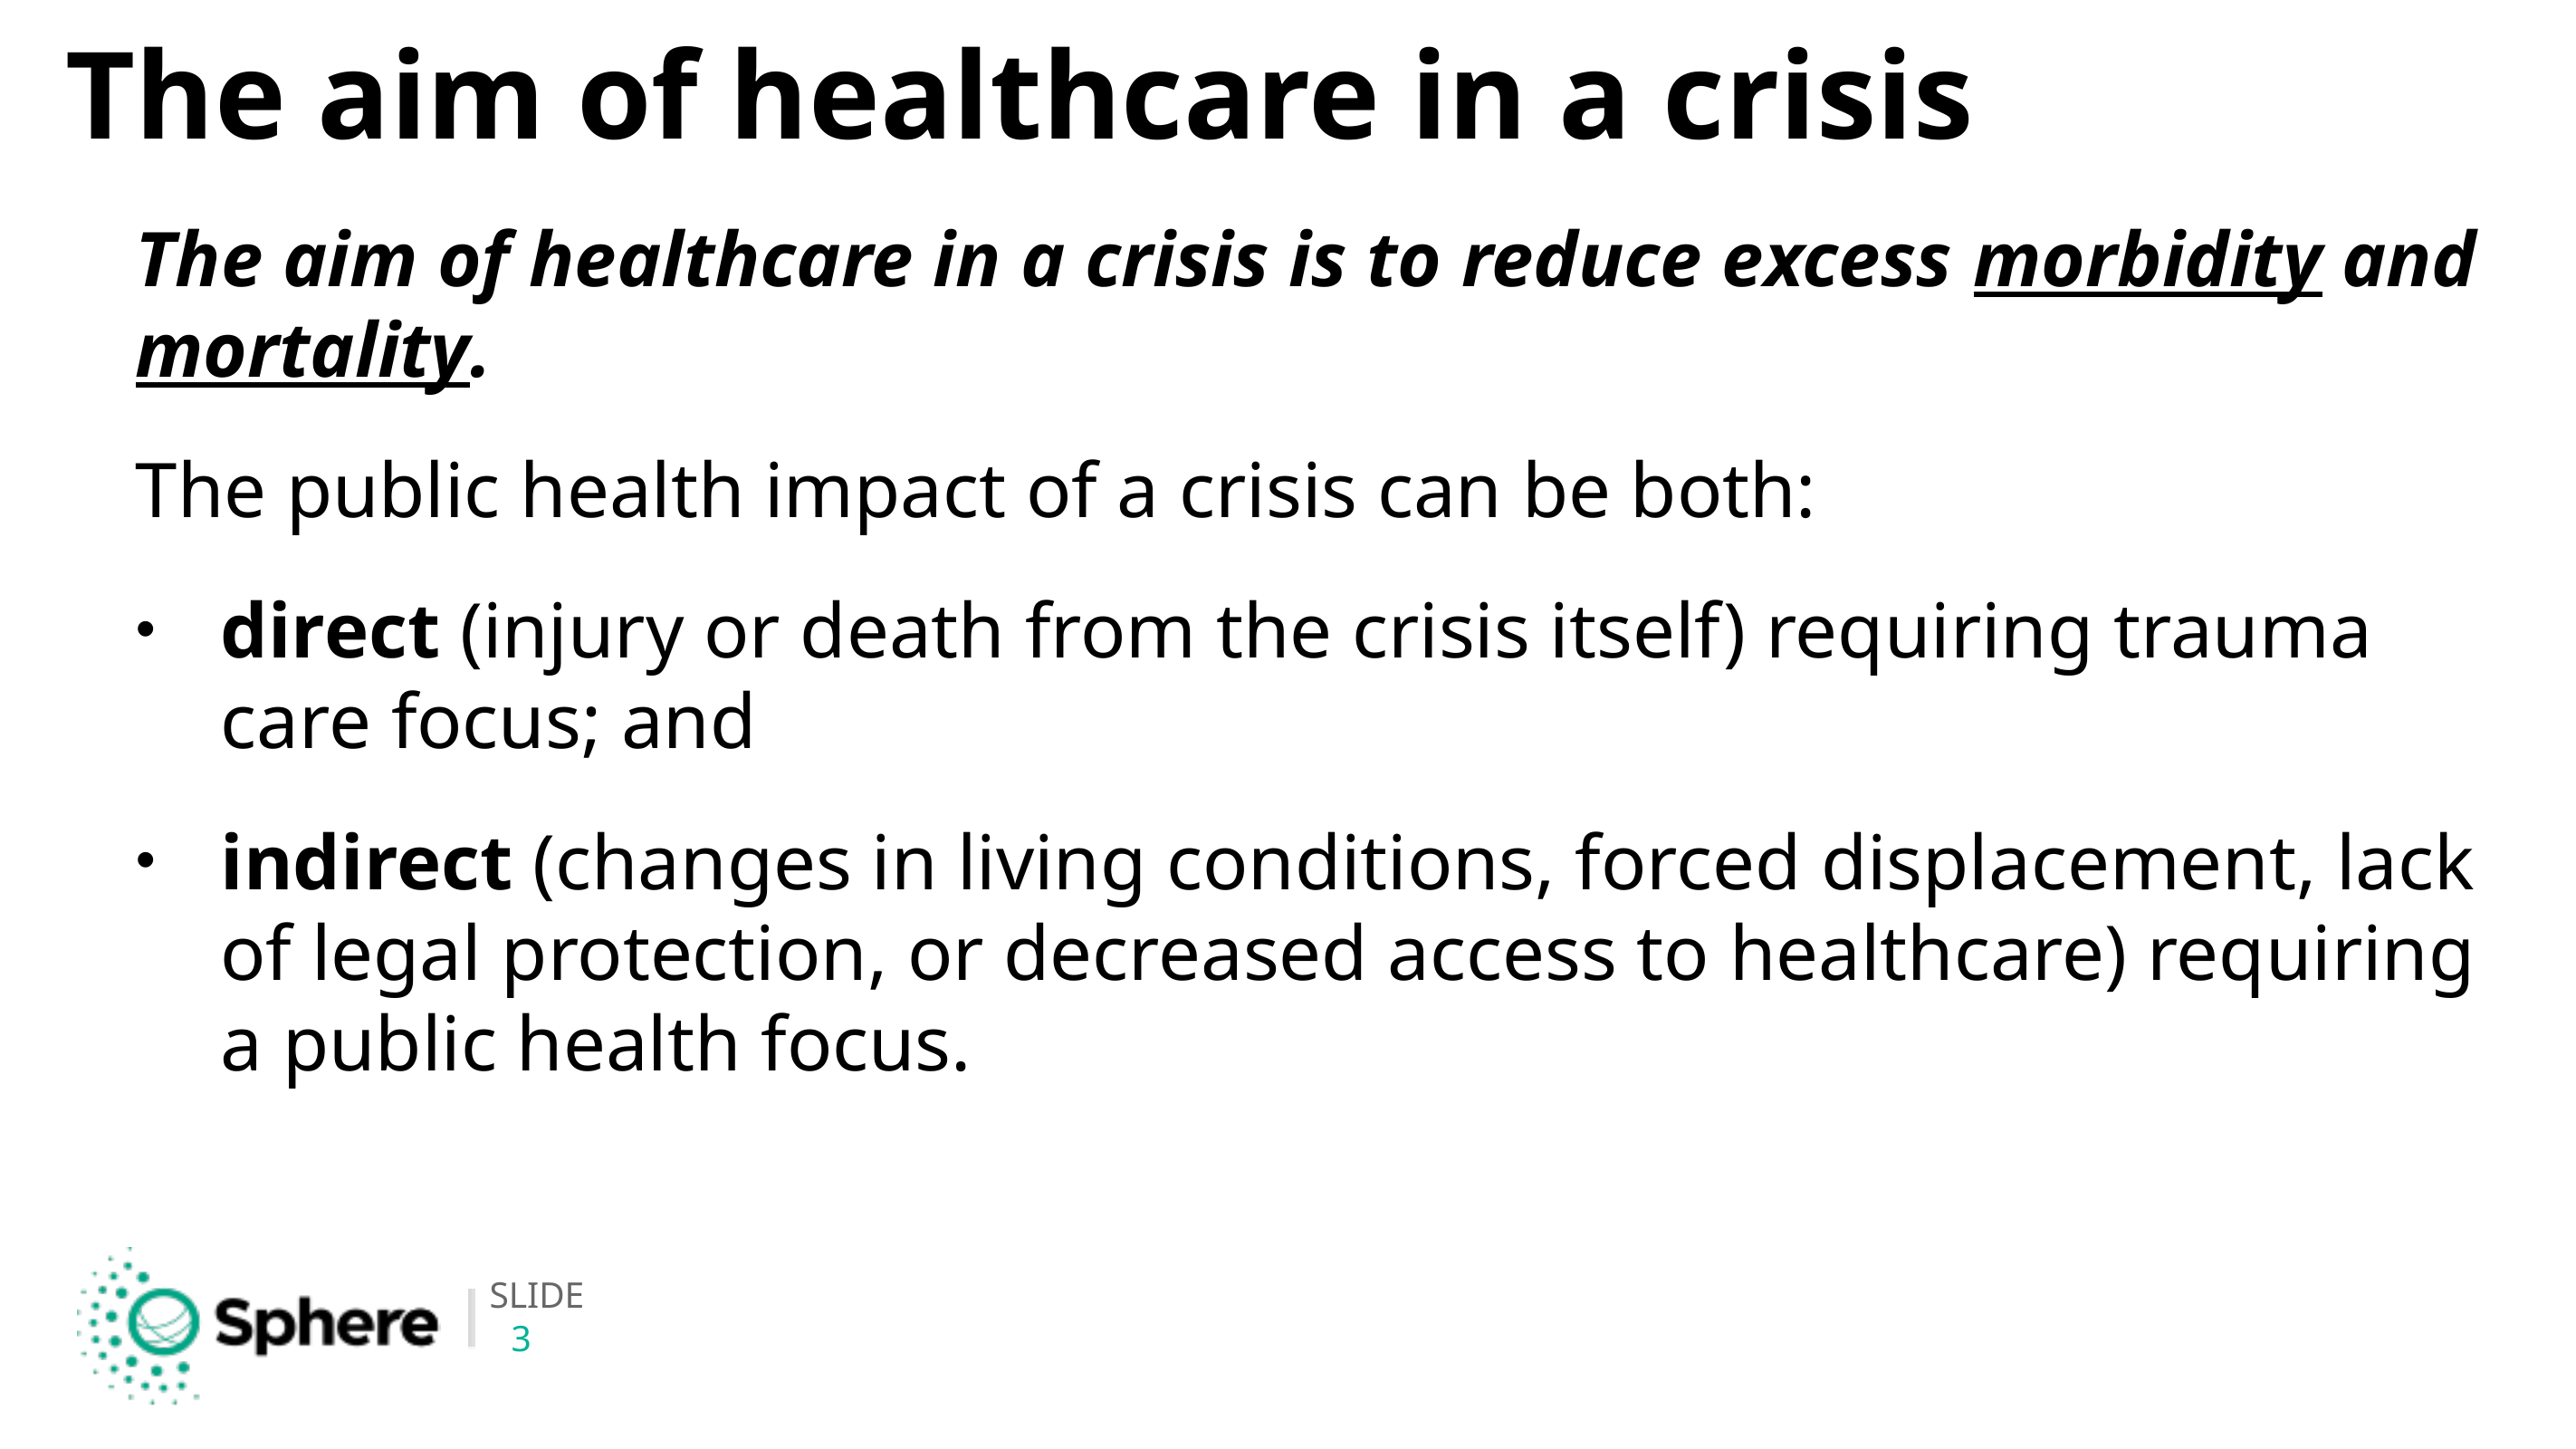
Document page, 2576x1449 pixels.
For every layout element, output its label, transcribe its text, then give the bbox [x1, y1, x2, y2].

title The aim of healthcare in a crisis [57, 10, 2131, 179]
list The aim of healthcare in a crisis is to reduce excess morbidity and mortality. The public health impact of a crisis can be both: direct (injury or death from the crisis itself) requiring trauma care focus; and indirect (changes in living conditions, forced displacement, lack of legal protection, or decreased access to healthcare) requiring a public health focus. [128, 202, 2500, 1214]
slide_number 3 [503, 1308, 563, 1367]
picture [468, 1289, 479, 1349]
picture [77, 1247, 441, 1407]
